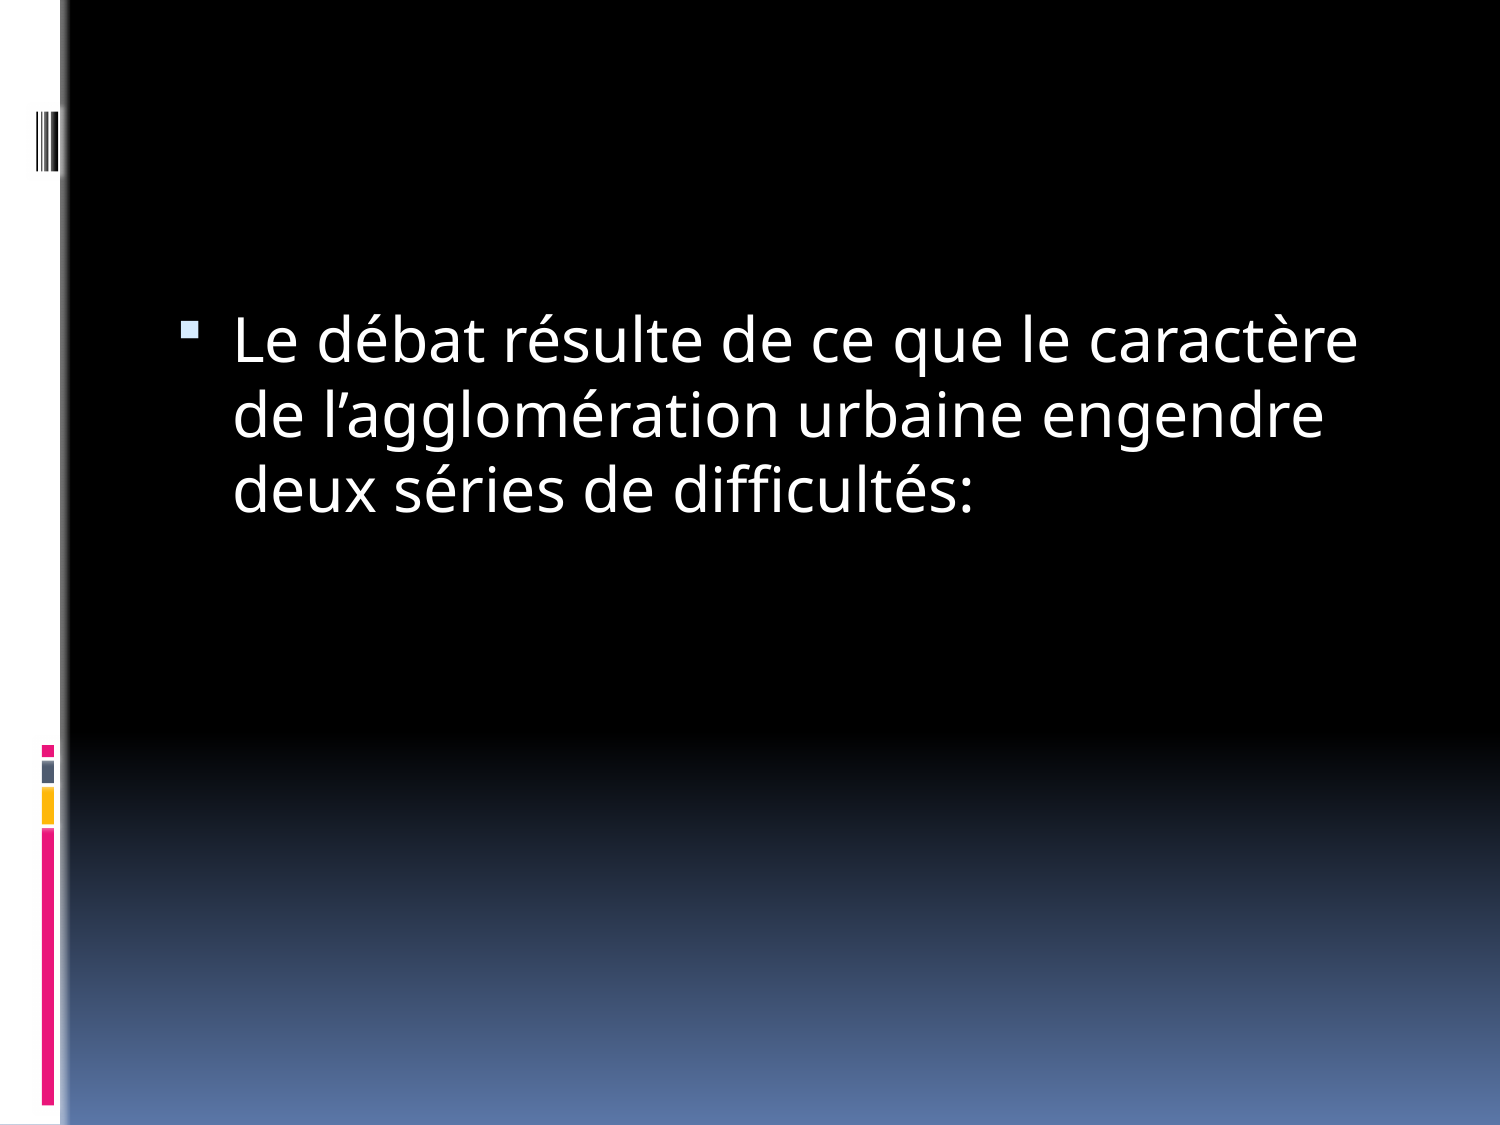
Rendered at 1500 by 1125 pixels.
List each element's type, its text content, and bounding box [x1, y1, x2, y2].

list Le débat résulte de ce que le caractère de l’agglomération urbaine engendre deux séries de difficultés: [150, 292, 1425, 1043]
